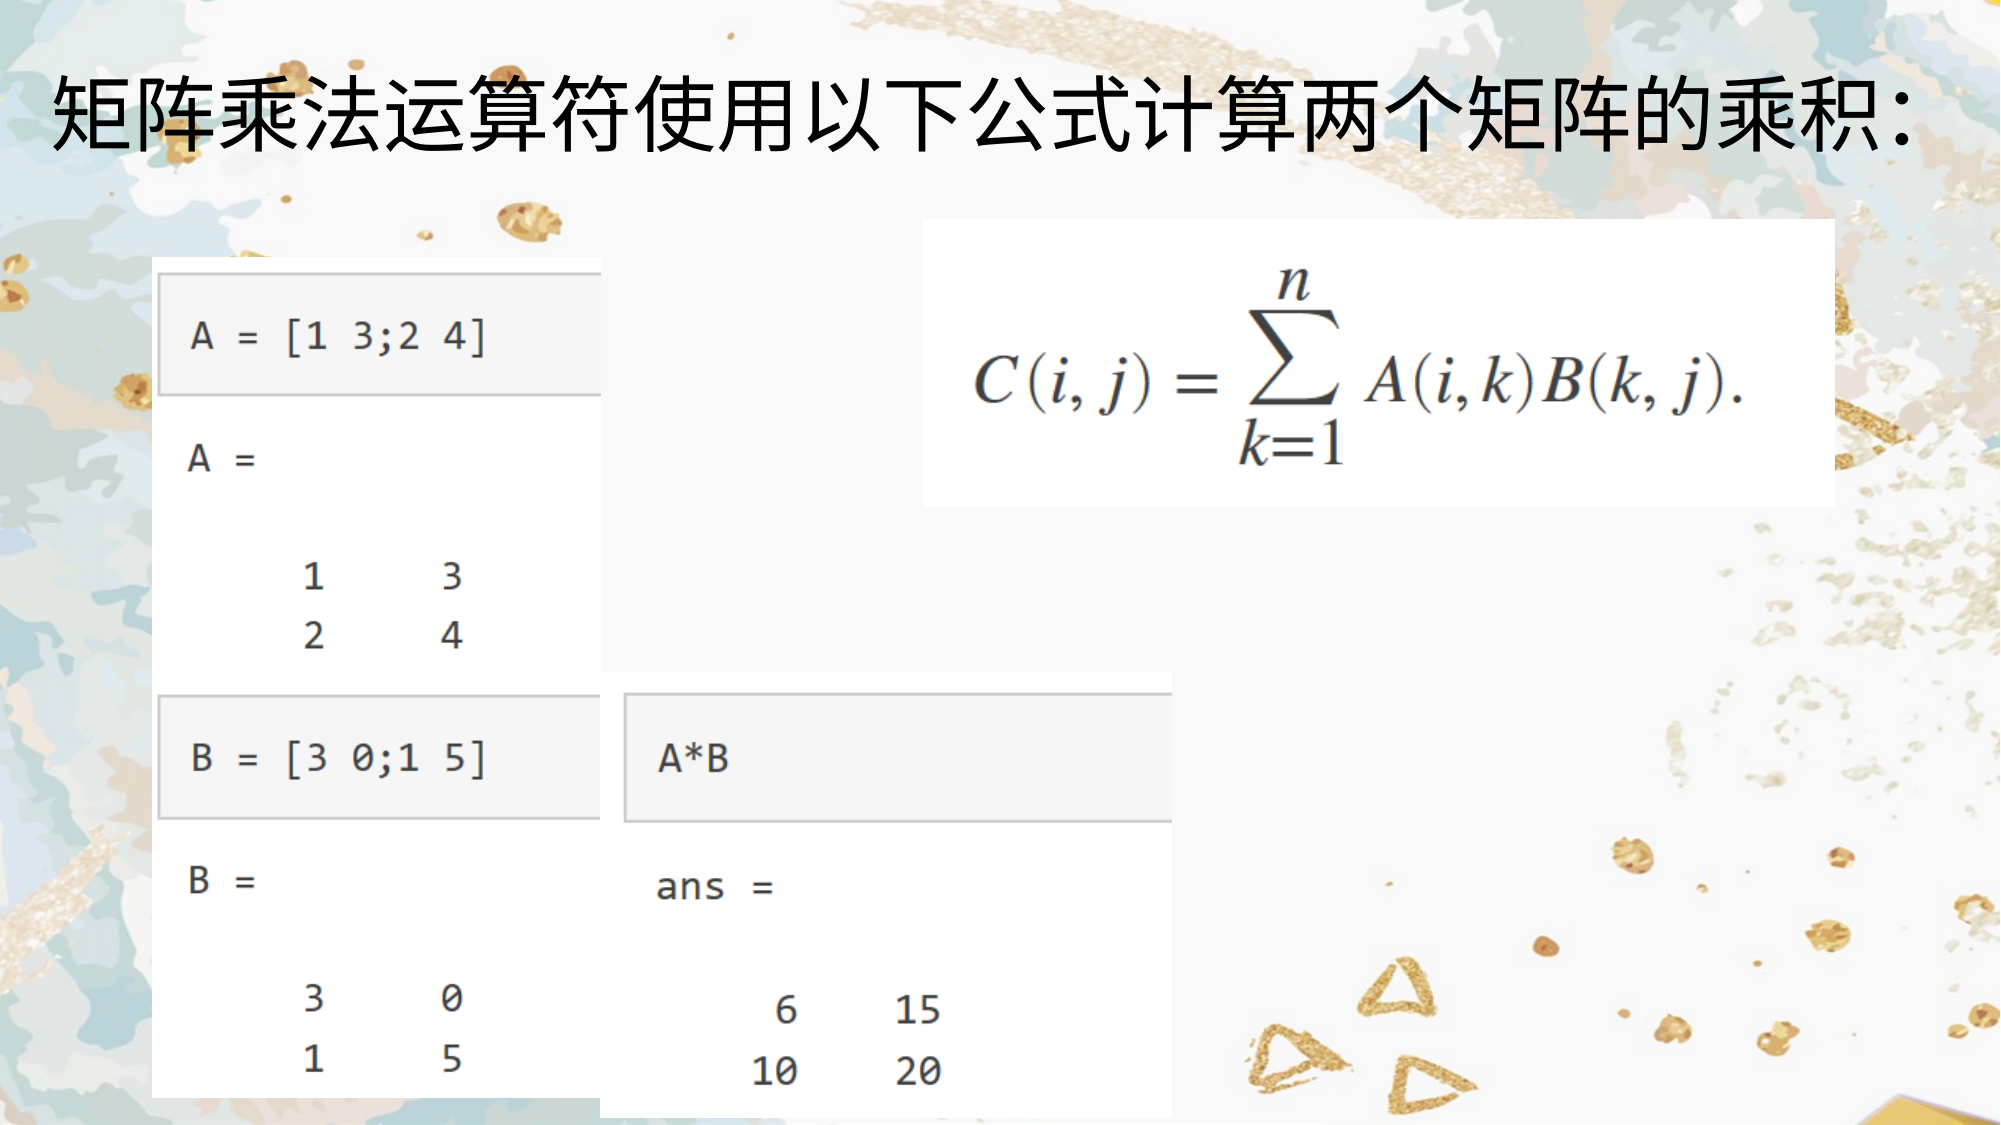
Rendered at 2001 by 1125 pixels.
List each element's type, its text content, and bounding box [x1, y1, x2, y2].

text_box 矩阵乘法运算符使用以下公式计算两个矩阵的乘积： [35, 54, 2000, 270]
picture [0, 0, 2001, 1125]
